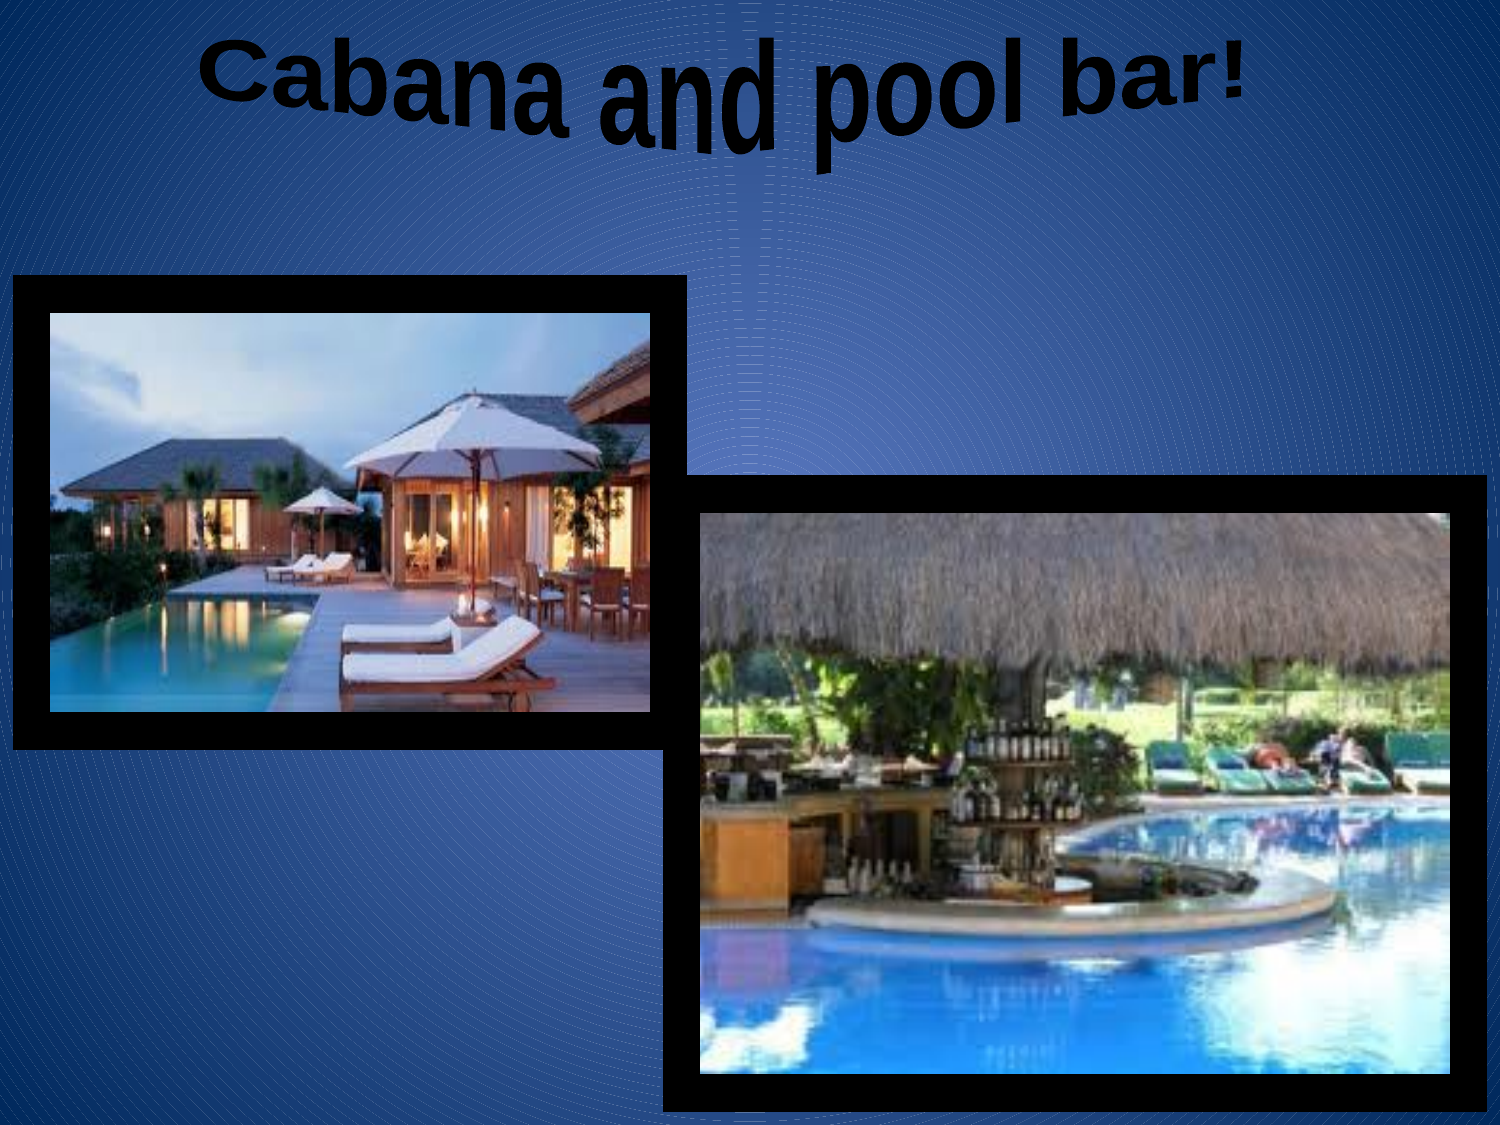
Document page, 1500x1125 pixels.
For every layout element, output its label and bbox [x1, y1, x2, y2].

picture [699, 512, 1451, 1075]
picture [49, 312, 651, 713]
